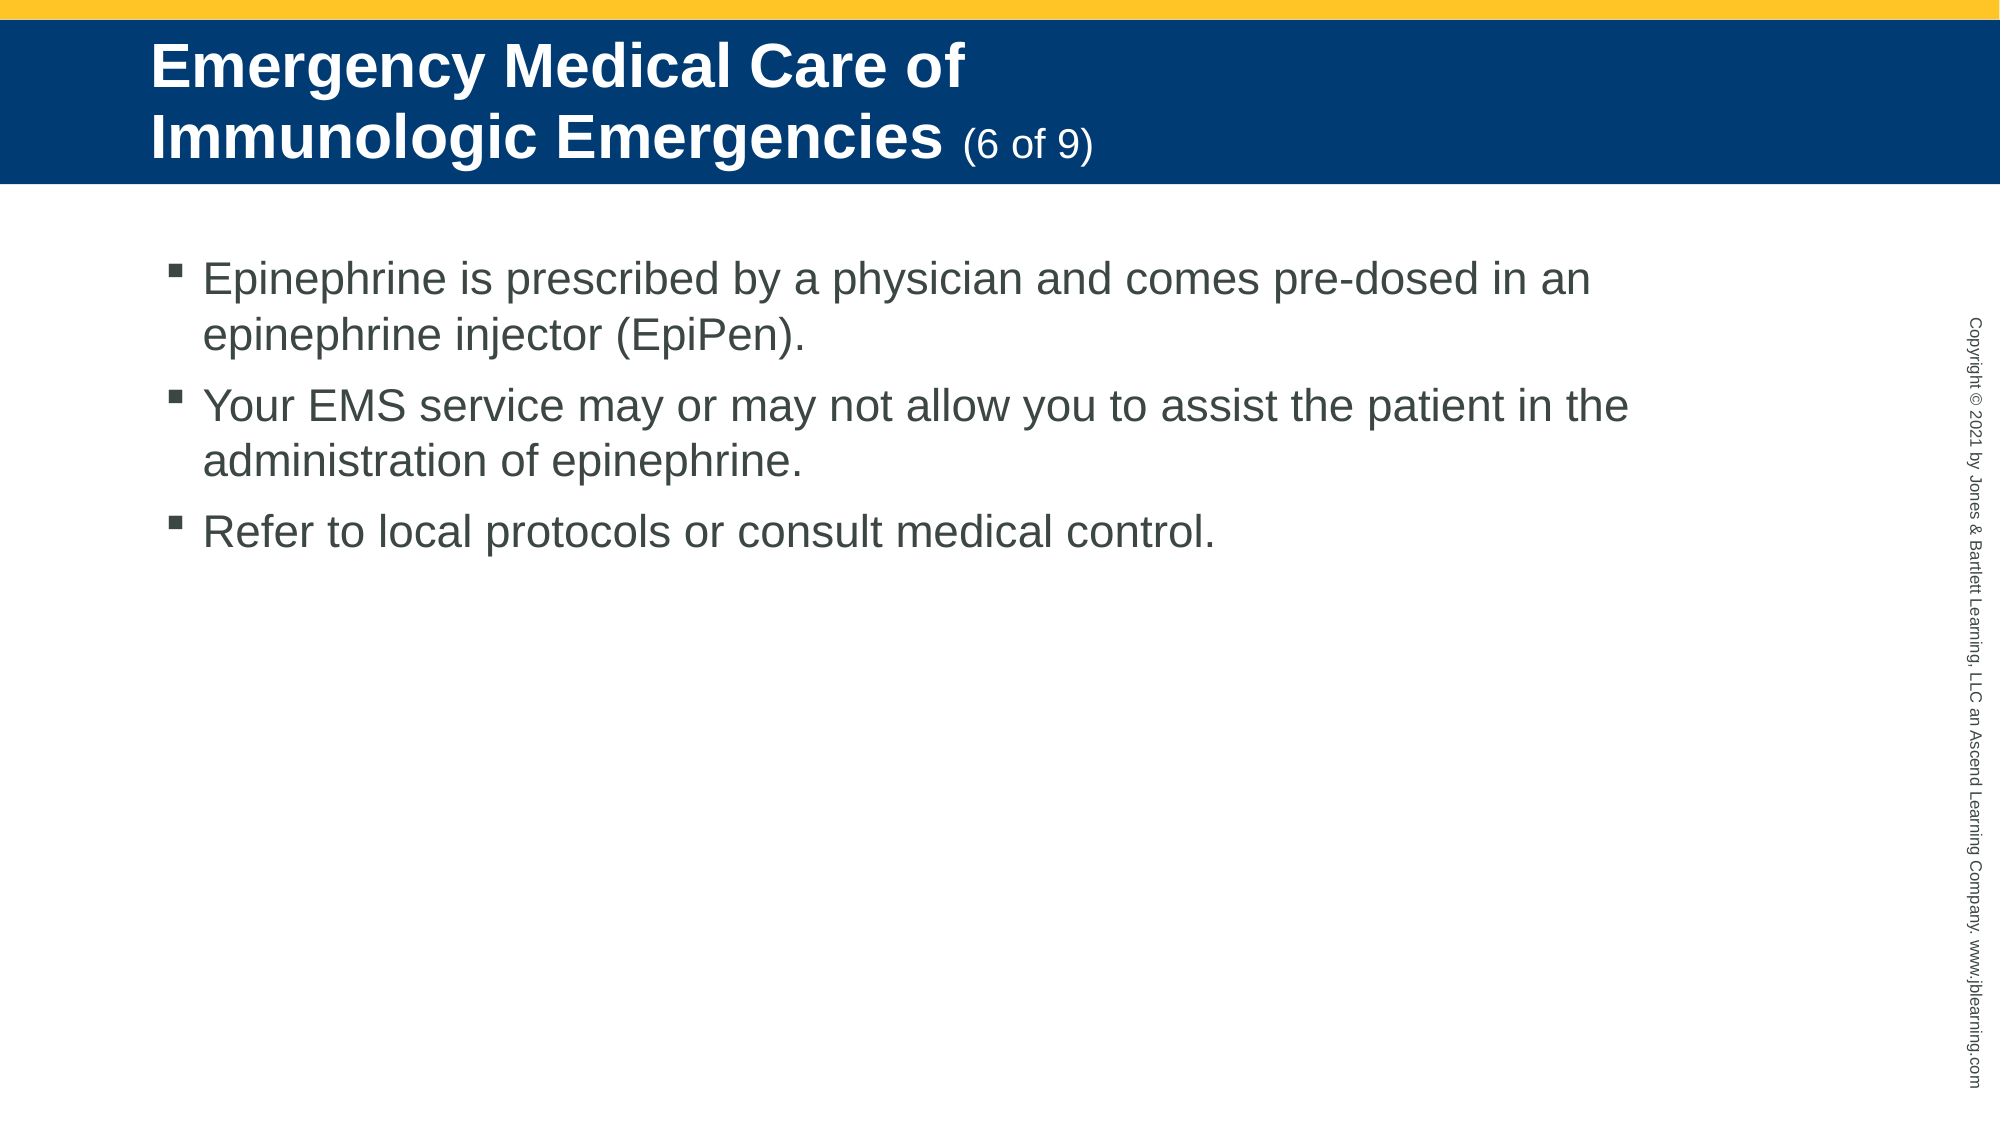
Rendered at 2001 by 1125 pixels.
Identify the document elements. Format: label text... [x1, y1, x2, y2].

title Emergency Medical Care of Immunologic Emergencies (6 of 9) [0, 19, 2000, 185]
list Epinephrine is prescribed by a physician and comes pre-dosed in an epinephrine injector (EpiPen). Your EMS service may or may not allow you to assist the patient in the administration of epinephrine. Refer to local protocols or consult medical control. [150, 241, 1850, 980]
